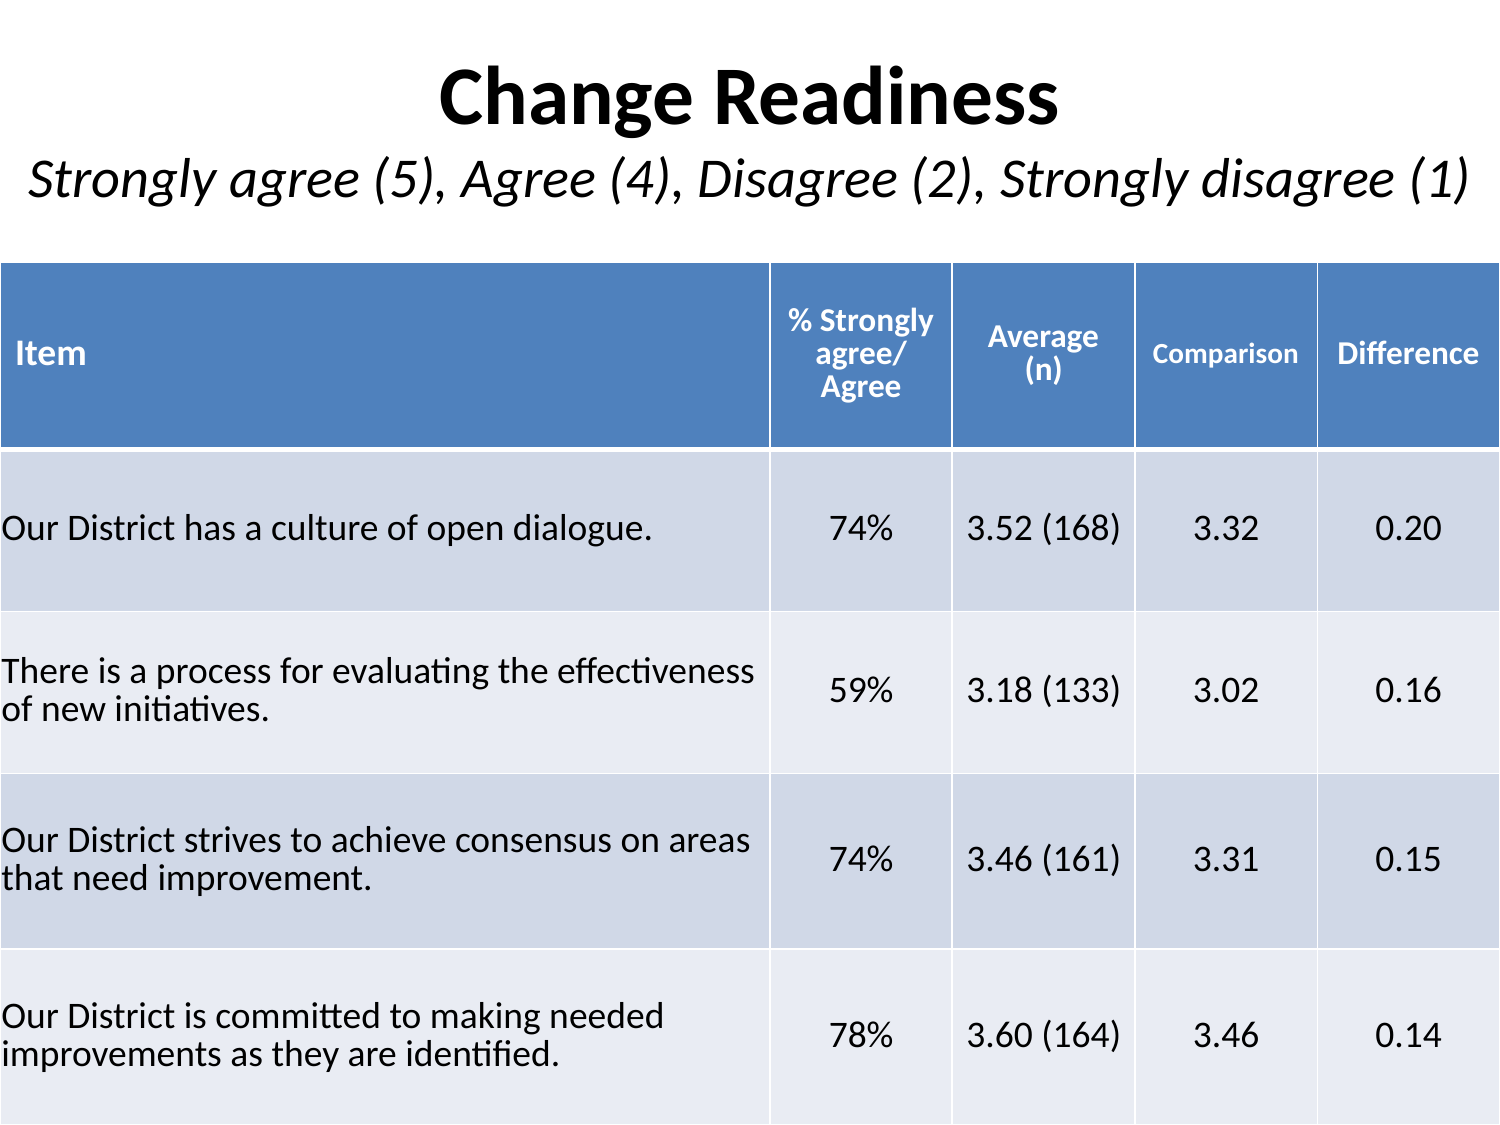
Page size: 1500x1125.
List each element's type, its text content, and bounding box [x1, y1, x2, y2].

table_cell 3.32 [1136, 452, 1317, 611]
table_header Average (n) [953, 263, 1134, 447]
table_cell 3.52 (168) [953, 452, 1134, 611]
table_header Item [1, 263, 769, 447]
table_cell Our District has a culture of open dialogue. [1, 452, 769, 611]
table_header Difference [1318, 263, 1499, 447]
table_cell 0.20 [1318, 452, 1499, 611]
table_cell 74% [771, 774, 951, 948]
table_cell 59% [771, 612, 951, 773]
table_cell Our District strives to achieve consensus on areas that need improvement. [1, 774, 769, 948]
title Change Readiness Strongly agree (5), Agree (4), Disagree (2), Strongly disagree (1) [0, 0, 1500, 250]
table_cell Our District is committed to making needed improvements as they are identified. [1, 950, 769, 1124]
table_cell 0.14 [1318, 950, 1499, 1124]
table_cell There is a process for evaluating the effectiveness of new initiatives. [1, 612, 769, 773]
table_cell 0.15 [1318, 774, 1499, 948]
table_cell 3.46 [1136, 950, 1317, 1124]
table_cell 3.31 [1136, 774, 1317, 948]
table_cell 0.16 [1318, 612, 1499, 773]
table_header Comparison [1136, 263, 1317, 447]
table_cell 3.46 (161) [953, 774, 1134, 948]
table_cell 78% [771, 950, 951, 1124]
table_cell 3.02 [1136, 612, 1317, 773]
table_cell 74% [771, 452, 951, 611]
table_cell 3.18 (133) [953, 612, 1134, 773]
table_cell 3.60 (164) [953, 950, 1134, 1124]
table_header % Strongly agree/ Agree [771, 263, 951, 447]
